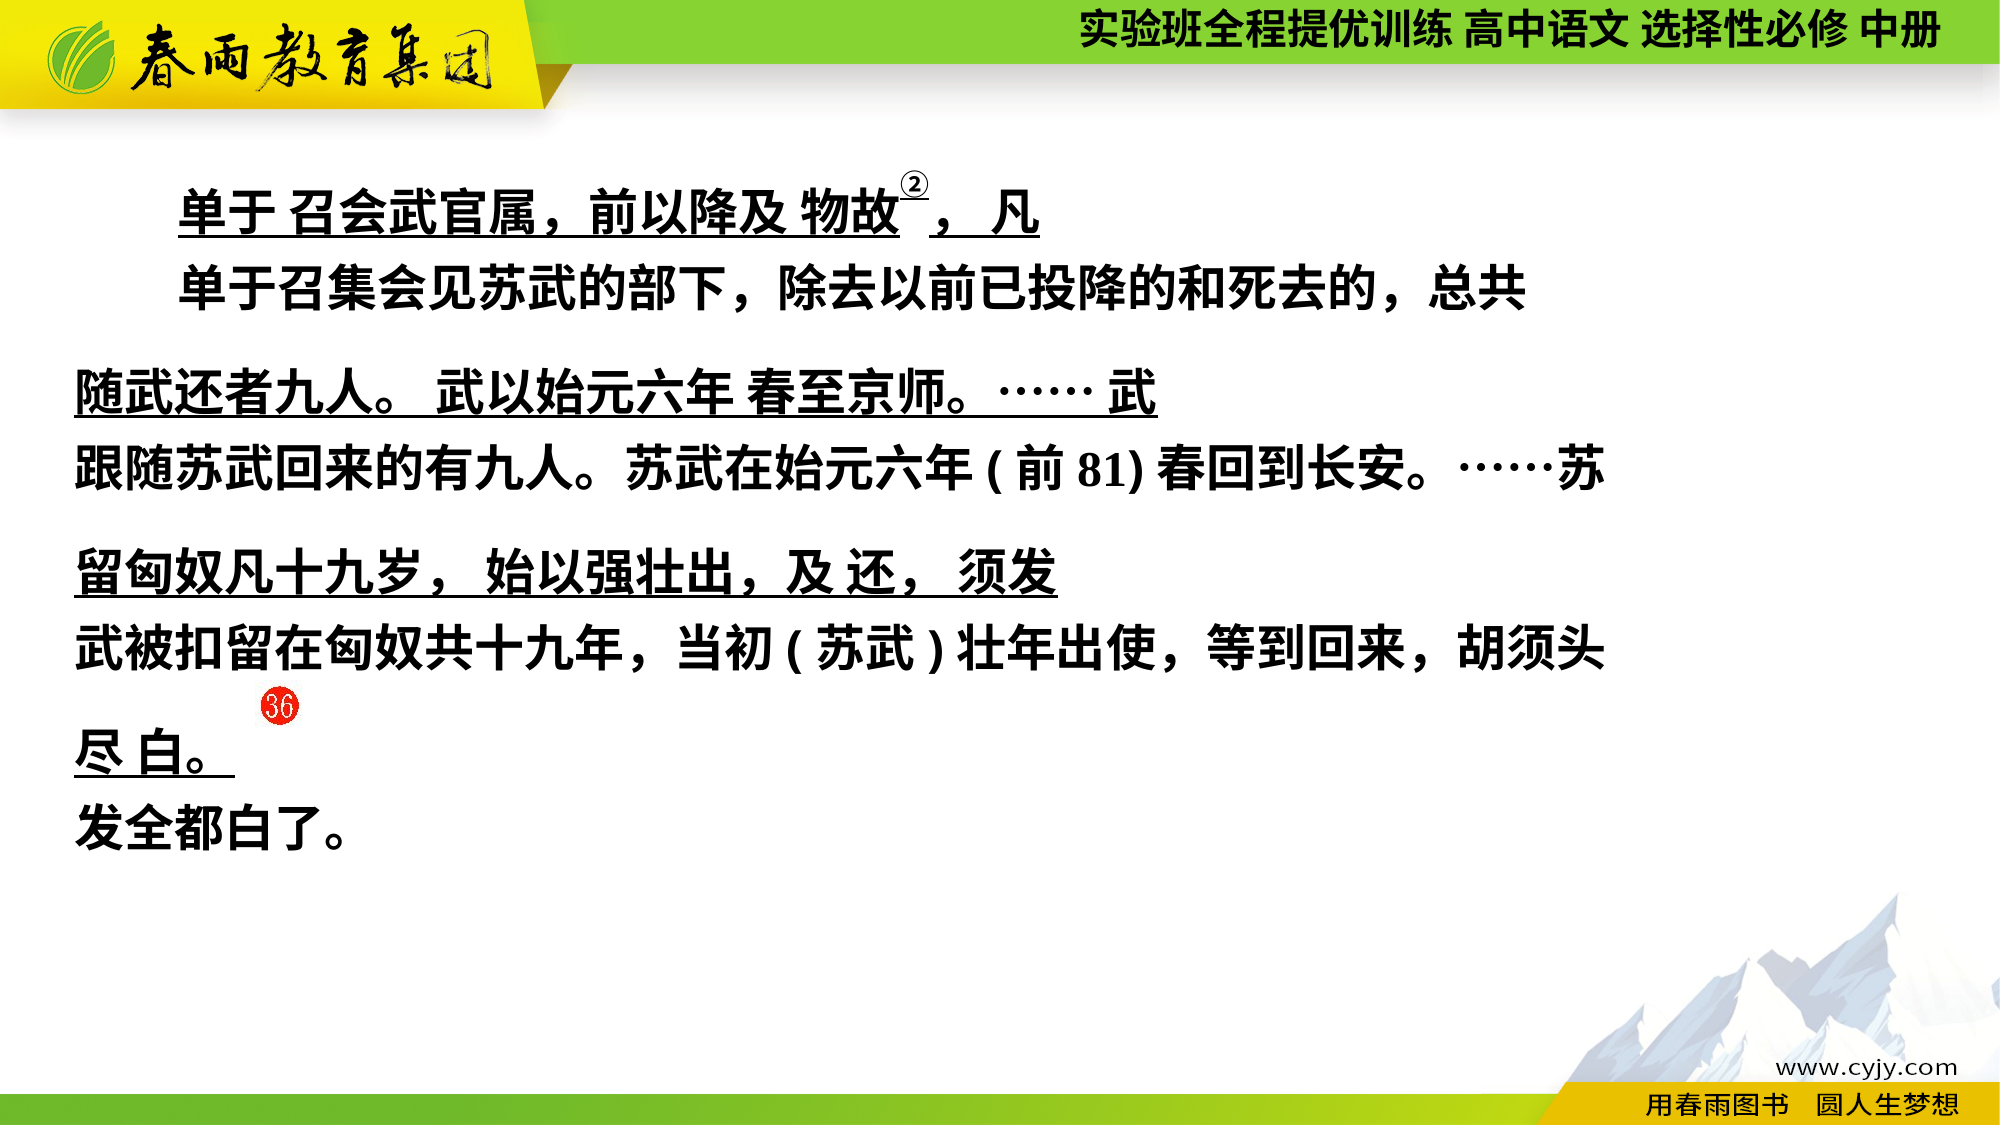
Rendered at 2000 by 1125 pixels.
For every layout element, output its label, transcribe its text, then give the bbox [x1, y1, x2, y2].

text_box 单于召集会见苏武的部下，除去以前已投降的和死去的，总共 跟随苏武回来的有九人。苏武在始元六年(前81)春回到长安。……苏 武被扣留在匈奴共十九年，当初(苏武)壮年出使，等到回来，胡须头 发全都白了。 [59, 219, 1944, 865]
picture [0, 0, 2000, 1125]
